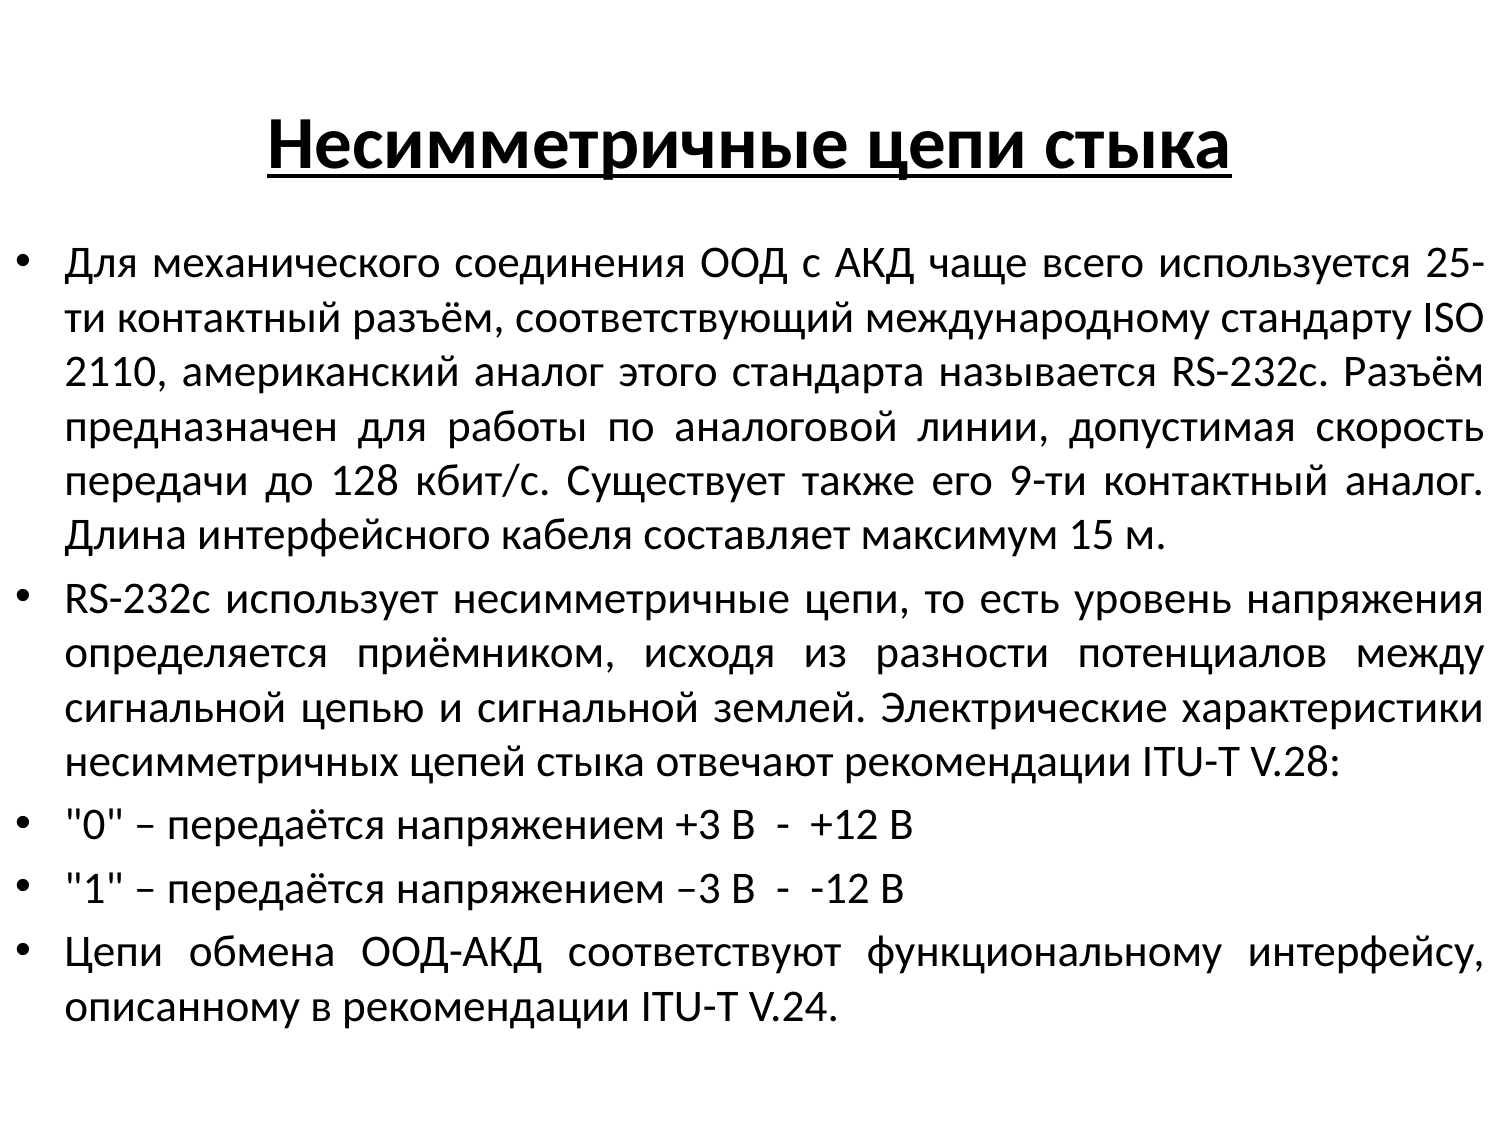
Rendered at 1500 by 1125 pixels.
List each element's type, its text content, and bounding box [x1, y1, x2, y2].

title Несимметричные цепи стыка [75, 45, 1425, 224]
list Для механического соединения ООД с АКД чаще всего используется 25-ти контактный разъём, соответствующий международному стандарту ISO 2110, американский аналог этого стандарта называется RS-232c. Разъём предназначен для работы по аналоговой линии, допустимая скорость передачи до 128 кбит/с. Существует также его 9-ти контактный аналог. Длина интерфейсного кабеля составляет максимум 15 м. RS-232c использует несимметричные цепи, то есть уровень напряжения определяется приёмником, исходя из разности потенциалов между сигнальной цепью и сигнальной землей. Электрические характеристики несимметричных цепей стыка отвечают рекомендации ITU-T V.28: "0" – передаётся напряжением +3 В - +12 В "1" – передаётся напряжением –3 В - -12 В Цепи обмена ООД-АКД соответствуют функциональному интерфейсу, описанному в рекомендации ITU-T V.24. [0, 224, 1500, 1125]
